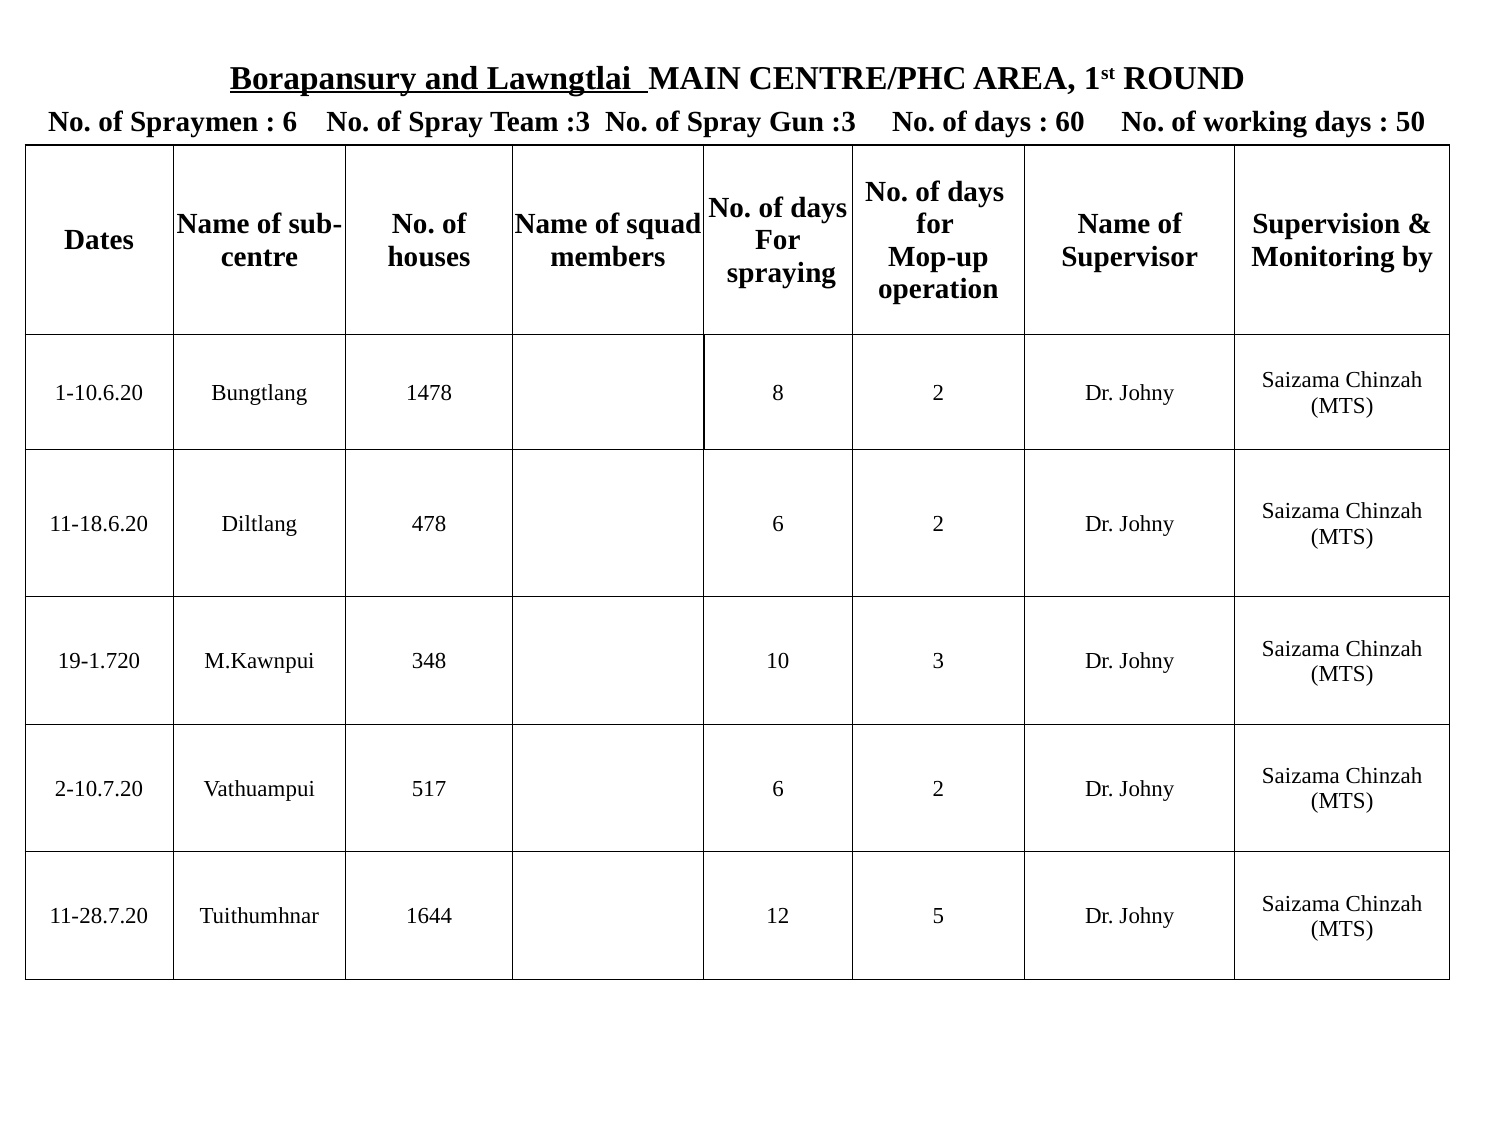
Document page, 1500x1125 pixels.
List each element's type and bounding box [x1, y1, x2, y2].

table_cell [1025, 450, 1234, 596]
table_cell [1025, 725, 1234, 851]
table_cell [346, 852, 512, 979]
table_cell [26, 852, 173, 979]
table_cell [174, 450, 345, 596]
table_cell [346, 450, 512, 596]
table_cell [1025, 597, 1234, 724]
table_cell [1025, 335, 1234, 449]
table_cell [1235, 450, 1449, 596]
table_cell [513, 146, 703, 334]
table_cell [853, 852, 1024, 979]
table_cell [704, 725, 852, 851]
table_cell [25, 97, 1450, 144]
table_cell [346, 335, 512, 449]
table_cell [174, 597, 345, 724]
table_cell [26, 335, 173, 449]
table_cell [704, 450, 852, 596]
table_cell [1235, 335, 1449, 449]
table_cell [513, 335, 703, 449]
table_cell [1235, 852, 1449, 979]
table_cell [26, 597, 173, 724]
table_cell [174, 725, 345, 851]
table_cell [346, 146, 512, 334]
table_cell [704, 597, 852, 724]
table_cell [26, 725, 173, 851]
table_cell [346, 597, 512, 724]
table_header [25, 38, 1450, 97]
table_cell [513, 450, 703, 596]
table_cell [513, 852, 703, 979]
table_cell [704, 146, 852, 334]
table_cell [853, 450, 1024, 596]
table_cell [1025, 852, 1234, 979]
table_cell [1235, 725, 1449, 851]
table_cell [513, 725, 703, 851]
table_cell [705, 335, 852, 449]
table_cell [174, 146, 345, 334]
table_cell [853, 725, 1024, 851]
table_cell [346, 725, 512, 851]
table_cell [853, 335, 1024, 449]
table_cell [26, 450, 173, 596]
table_cell [174, 335, 345, 449]
table_cell [1235, 146, 1449, 334]
table_cell [174, 852, 345, 979]
table_cell [853, 597, 1024, 724]
table_cell [1025, 146, 1234, 334]
table_cell [1235, 597, 1449, 724]
table_cell [853, 146, 1024, 334]
table_cell [513, 597, 703, 724]
table_cell [26, 146, 173, 334]
table_cell [704, 852, 852, 979]
